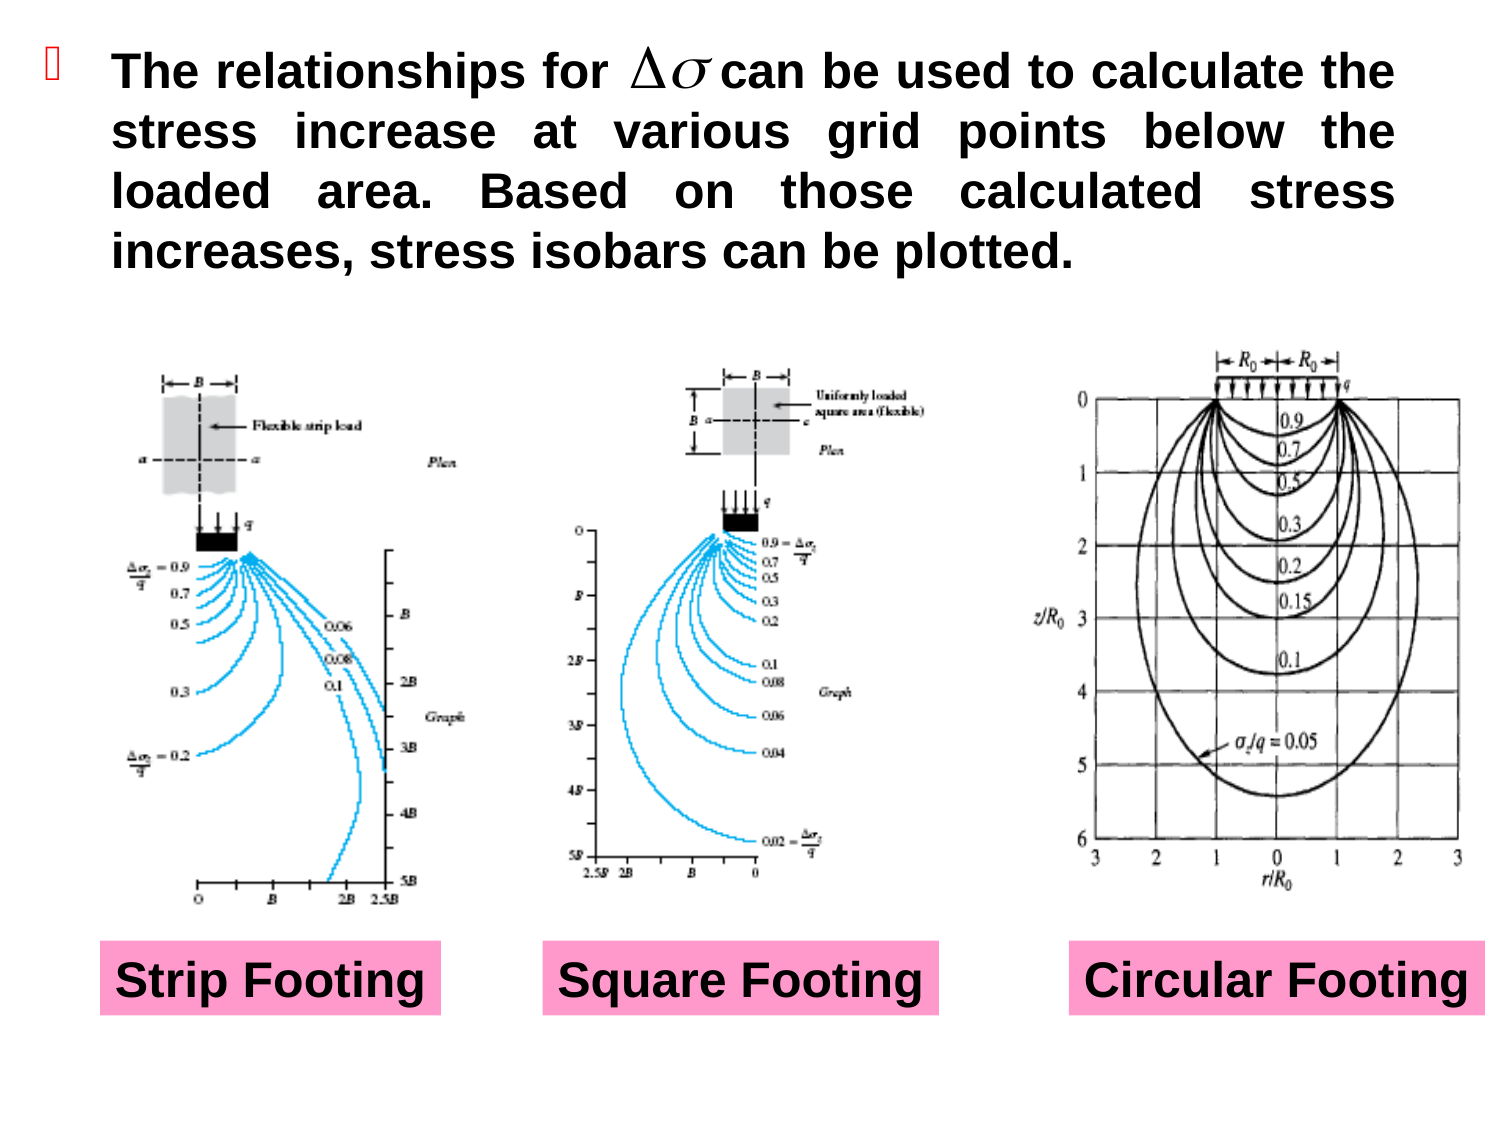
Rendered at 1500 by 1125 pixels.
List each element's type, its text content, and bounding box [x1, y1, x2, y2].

picture [111, 361, 479, 911]
text_box Strip Footing [100, 940, 441, 1016]
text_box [29, 30, 1412, 286]
picture [554, 361, 940, 886]
text_box Square Footing [542, 940, 939, 1016]
text_box Circular Footing [1068, 940, 1485, 1016]
picture [1025, 337, 1495, 908]
